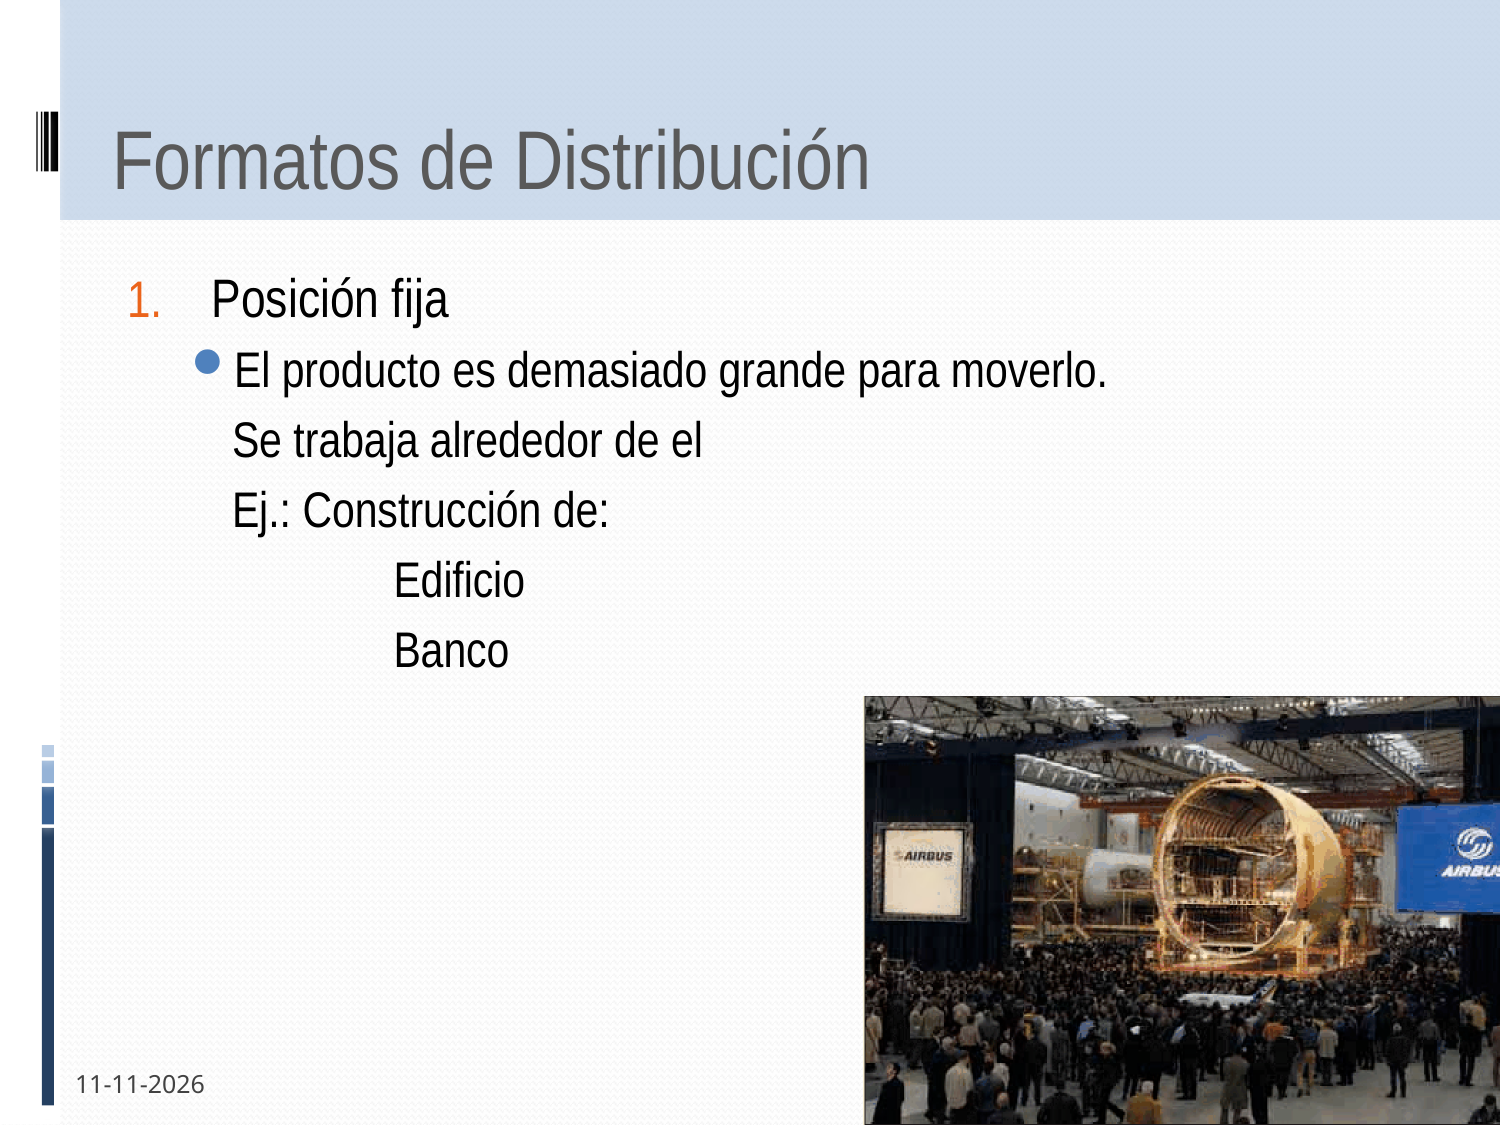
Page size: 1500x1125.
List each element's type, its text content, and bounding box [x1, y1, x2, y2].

list Posición fija El producto es demasiado grande para moverlo. Se trabaja alrededor de el Ej.: Construcción de: Edificio Banco [111, 255, 1436, 1038]
title Formatos de Distribución [111, 18, 1436, 207]
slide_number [75, 1042, 243, 1103]
text_box Distribución Final [856, 697, 863, 1038]
picture [863, 695, 1500, 1125]
